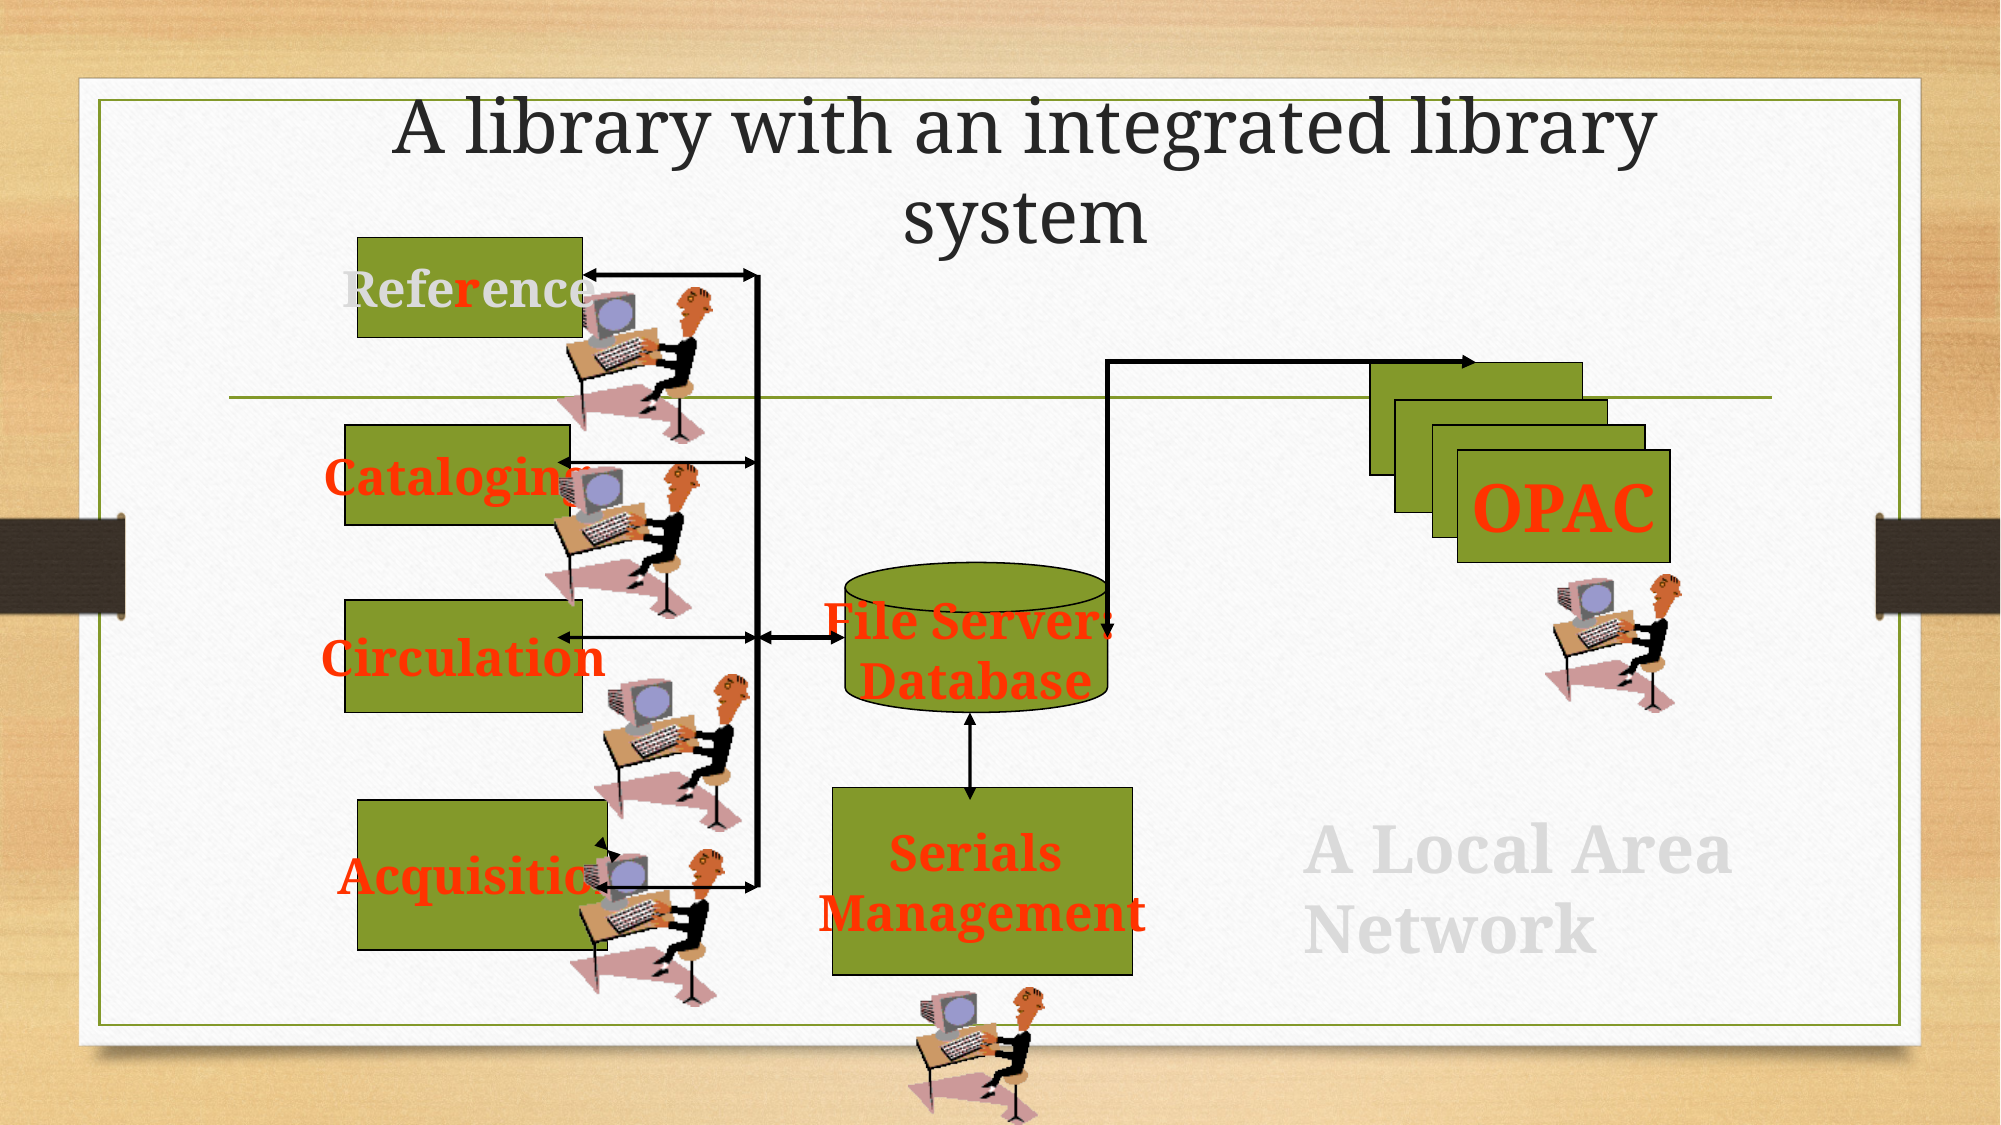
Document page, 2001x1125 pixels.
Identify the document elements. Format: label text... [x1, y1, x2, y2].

picture [331, 643, 344, 672]
title A library with an integrated library system [345, 112, 1708, 225]
picture [0, 0, 2001, 1125]
picture [334, 462, 344, 491]
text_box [344, 237, 1737, 1125]
